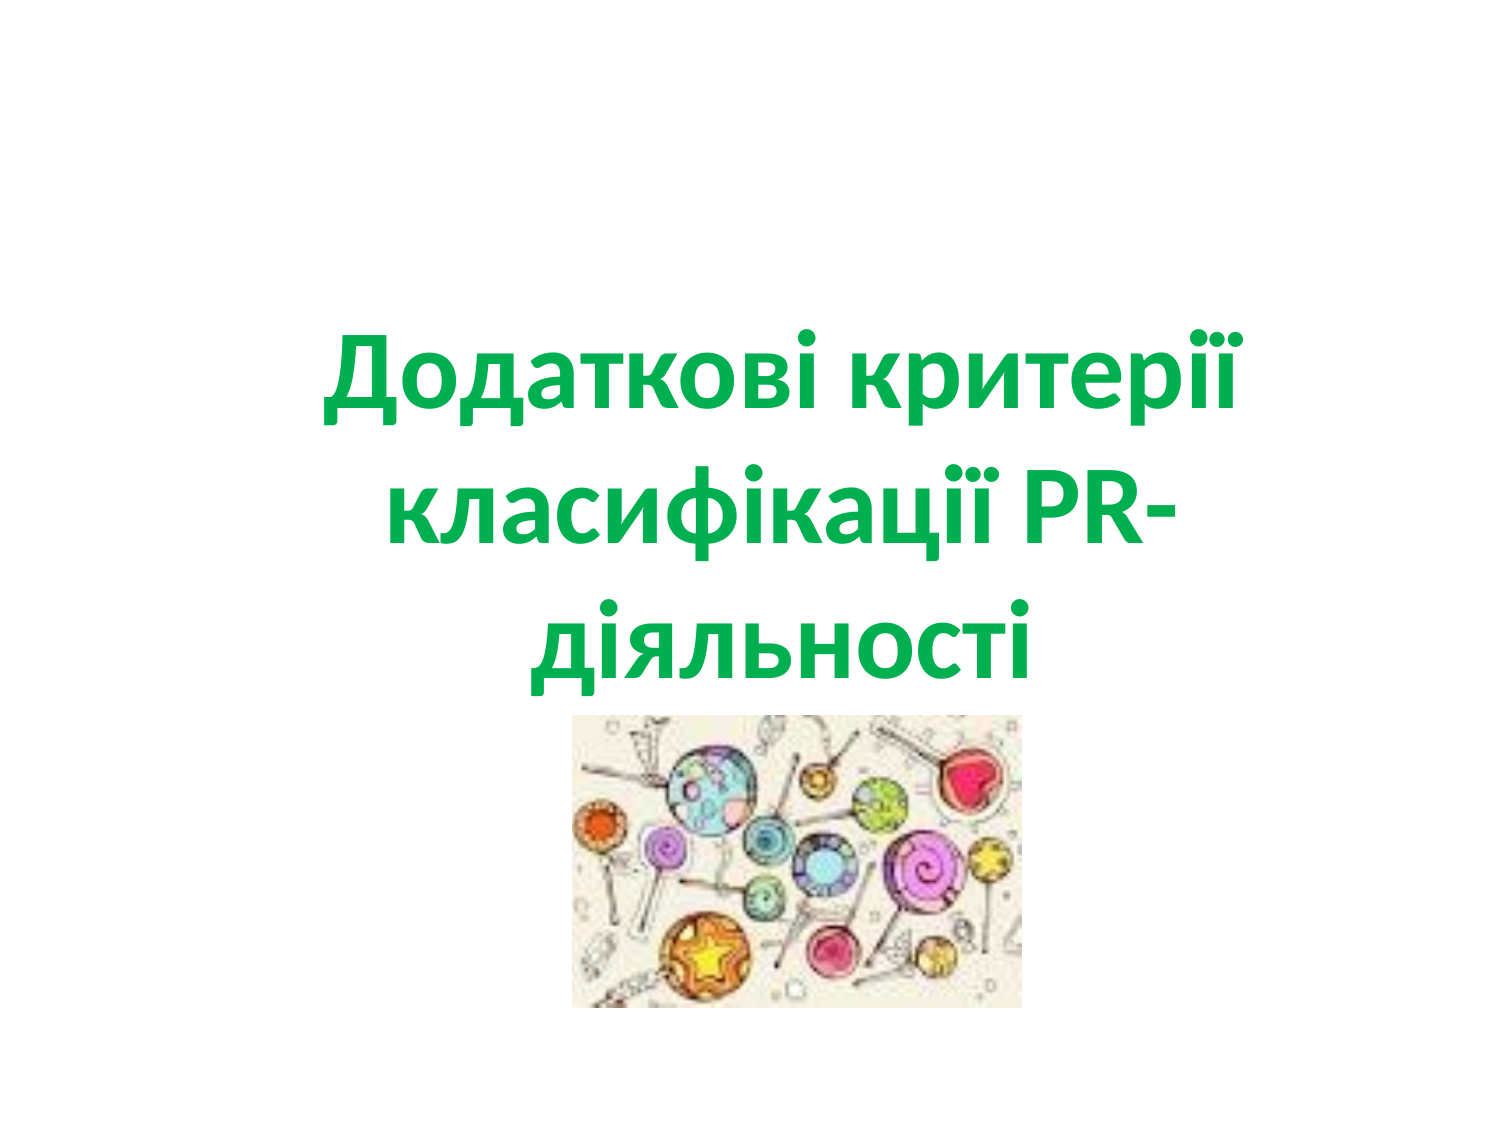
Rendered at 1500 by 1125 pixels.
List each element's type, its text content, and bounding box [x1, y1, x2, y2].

text_box Додаткові критерії класифікації PR-діяльності [242, 243, 1323, 709]
picture [572, 715, 1022, 1008]
